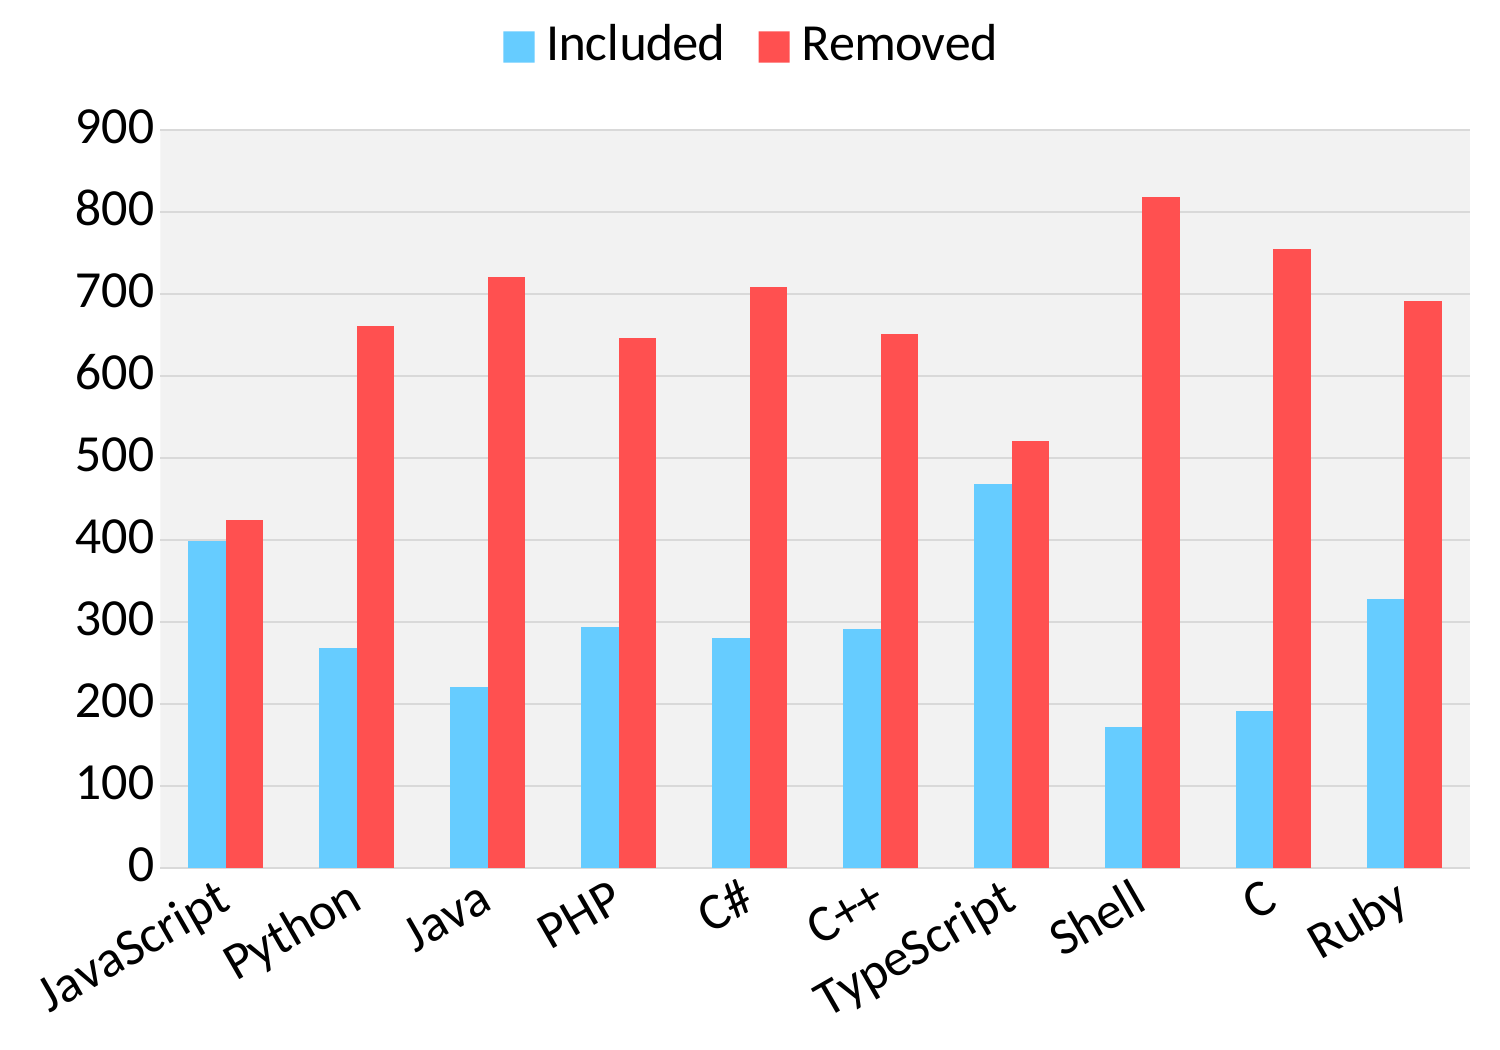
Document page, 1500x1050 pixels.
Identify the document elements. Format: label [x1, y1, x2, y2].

chart [0, 0, 1500, 1050]
